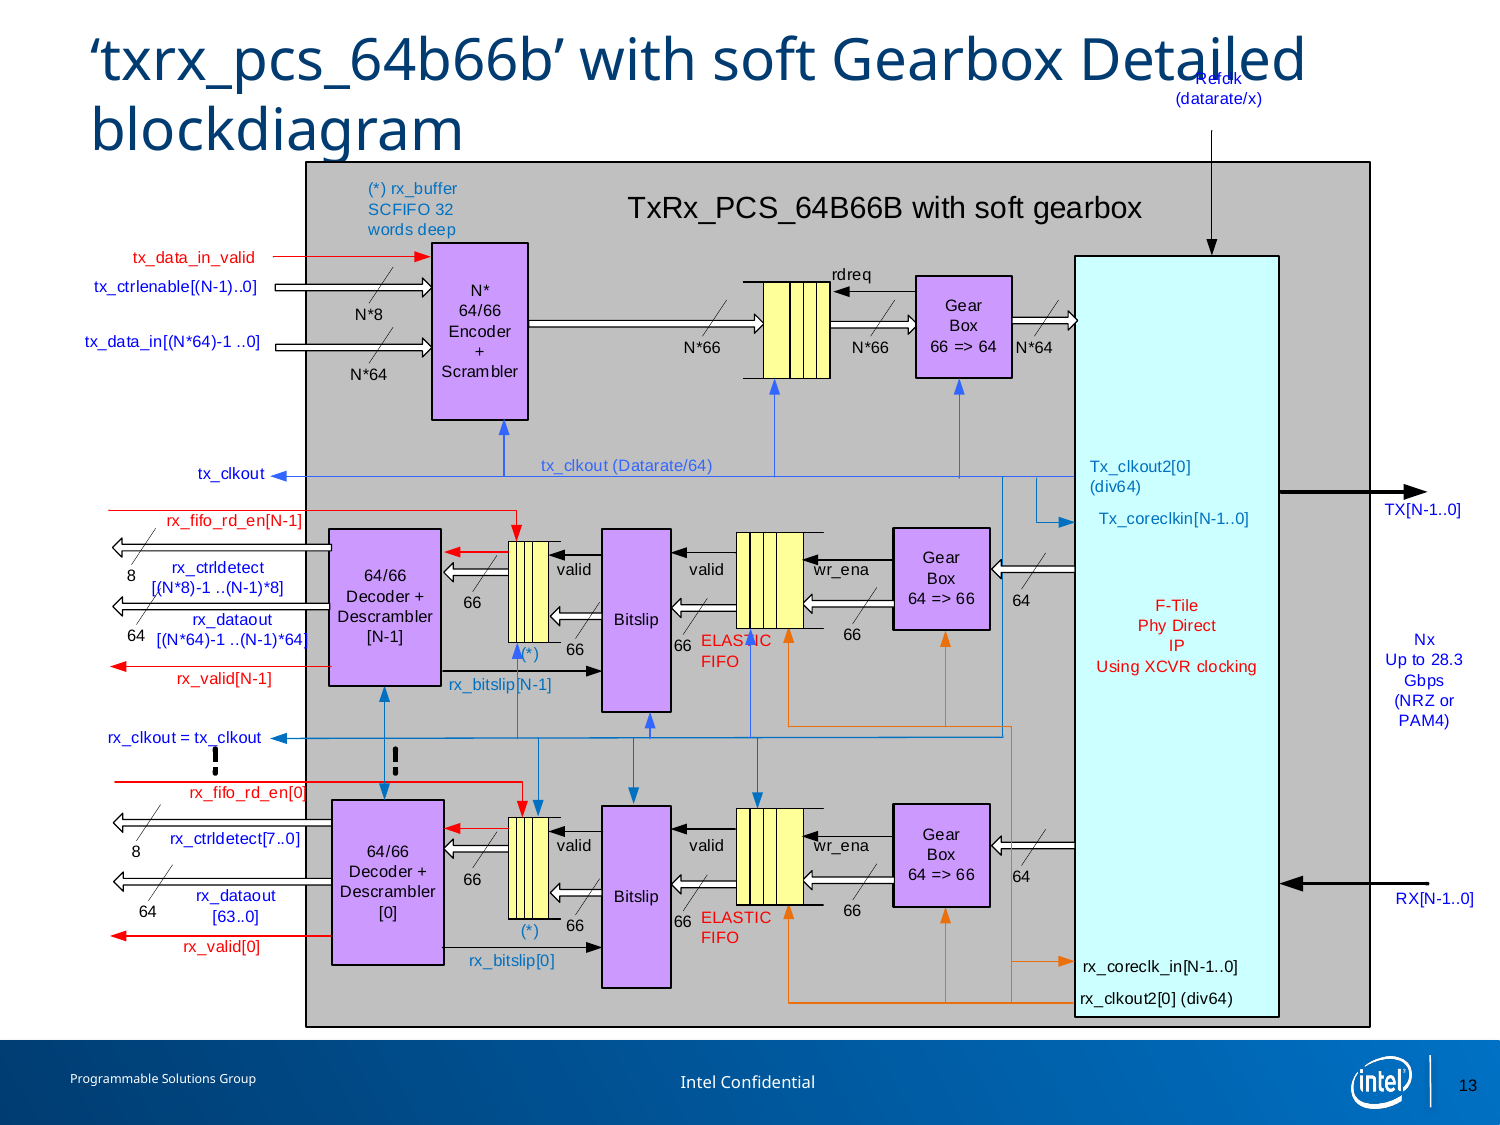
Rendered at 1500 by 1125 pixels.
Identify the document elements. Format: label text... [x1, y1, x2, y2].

slide_number 13 [1127, 1055, 1478, 1116]
picture [73, 62, 1484, 1030]
title ‘txrx_pcs_64b66b’ with soft Gearbox Detailed blockdiagram [90, 22, 1468, 60]
